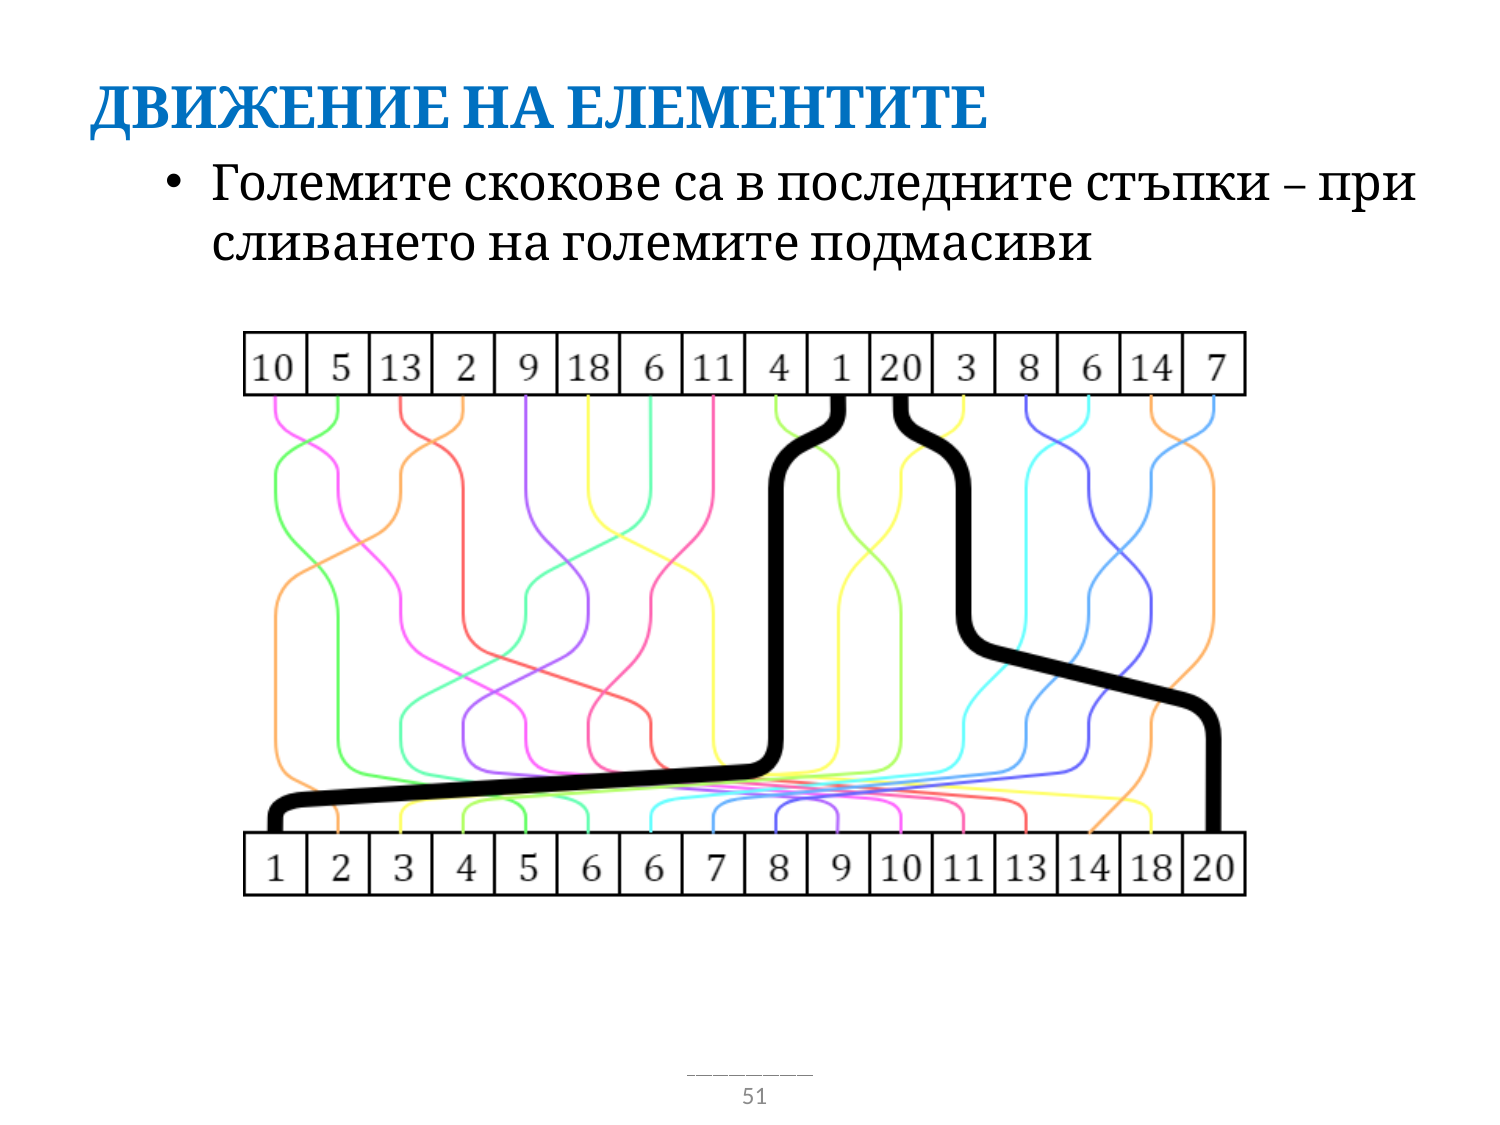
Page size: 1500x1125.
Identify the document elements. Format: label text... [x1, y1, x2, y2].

slide_number 51 [579, 1065, 930, 1125]
picture [243, 330, 1251, 901]
list Движение на елементите Големите скокове са в последните стъпки – при сливането на големите подмасиви [75, 62, 1450, 1063]
